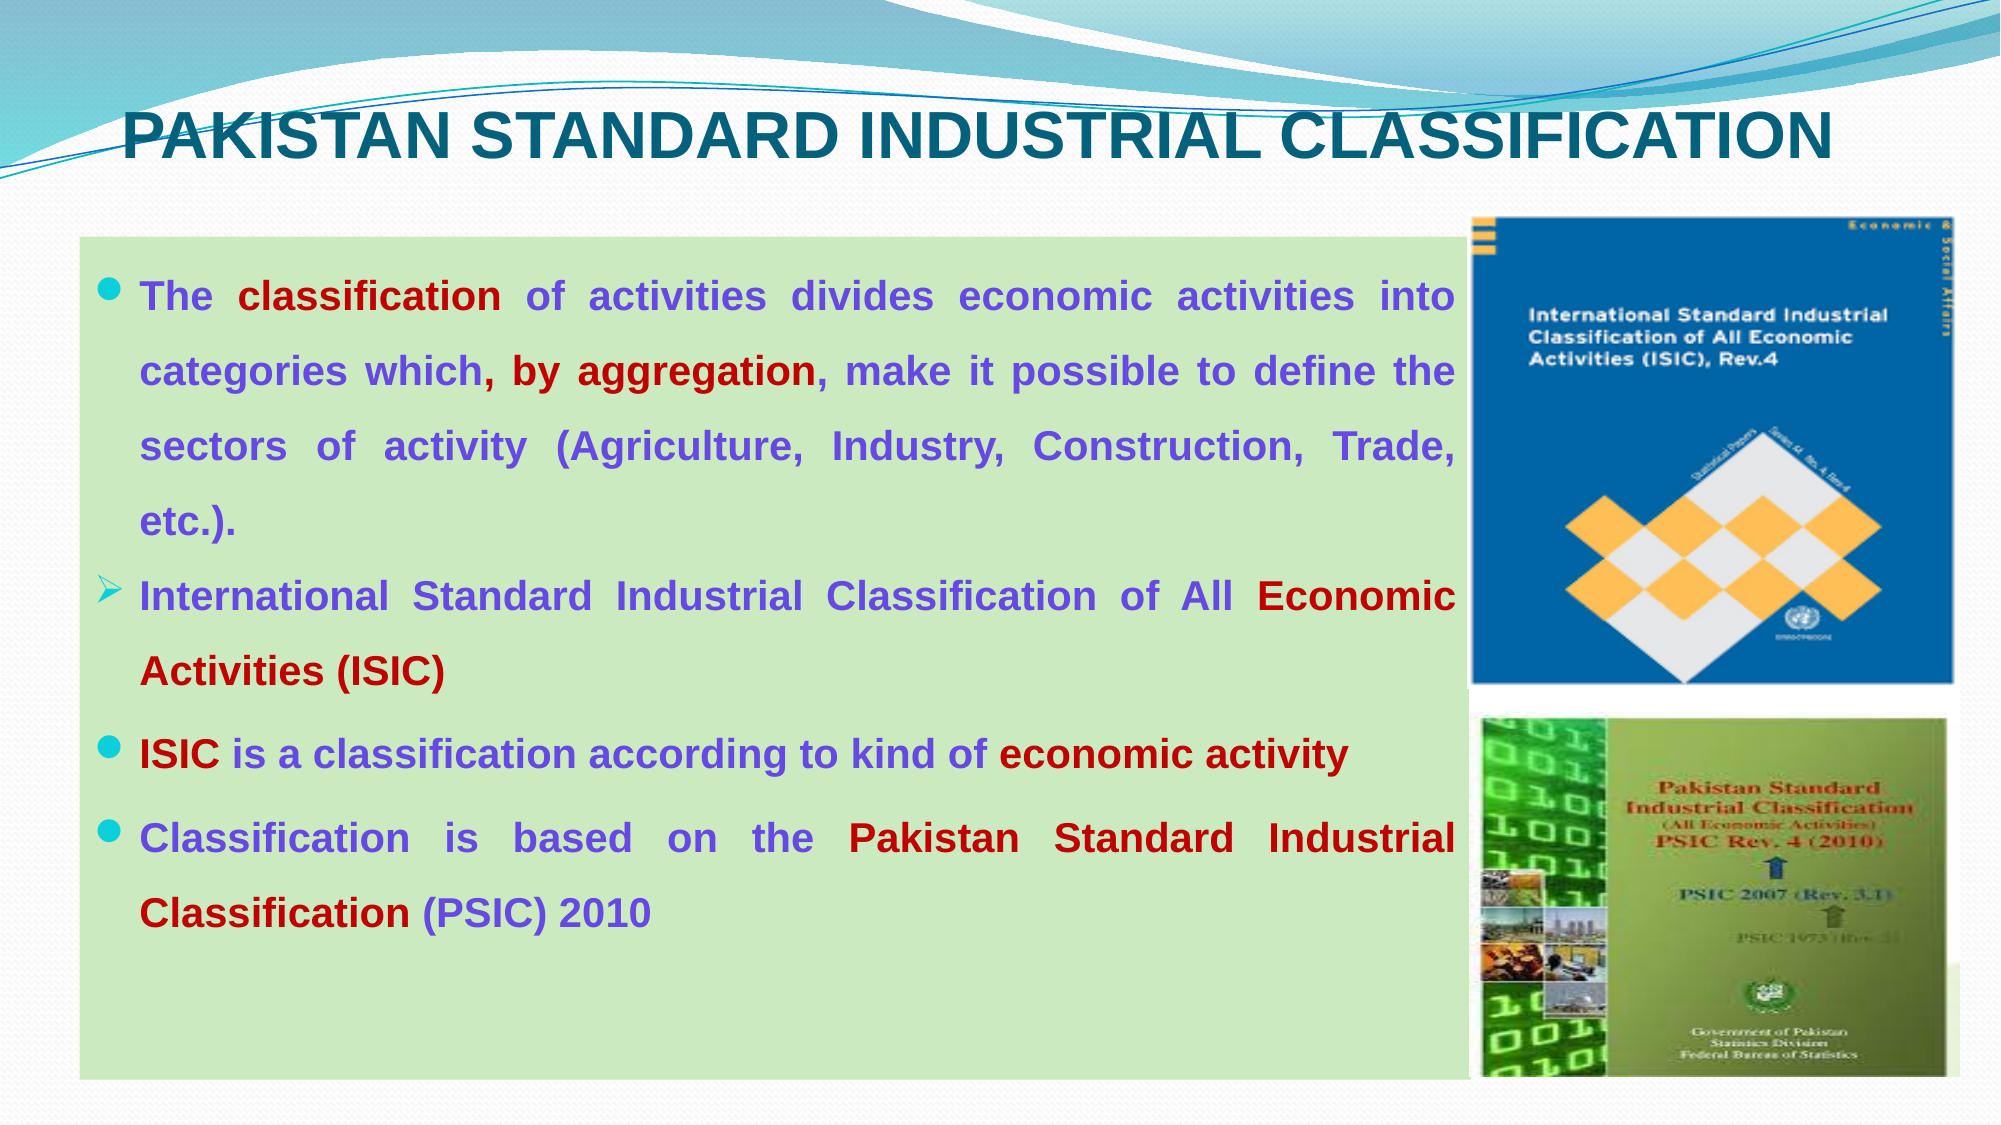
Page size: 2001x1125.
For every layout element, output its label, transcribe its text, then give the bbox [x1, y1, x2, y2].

list The classification of activities divides economic activities into categories which, by aggregation, make it possible to define the sectors of activity (Agriculture, Industry, Construction, Trade, etc.). International Standard Industrial Classification of All Economic Activities (ISIC) ISIC is a classification according to kind of economic activity Classification is based on the Pakistan Standard Industrial Classification (PSIC) 2010 [79, 236, 1463, 1080]
picture [1467, 213, 1960, 1077]
title PAKISTAN STANDARD INDUSTRIAL CLASSIFICATION [121, 55, 1918, 172]
